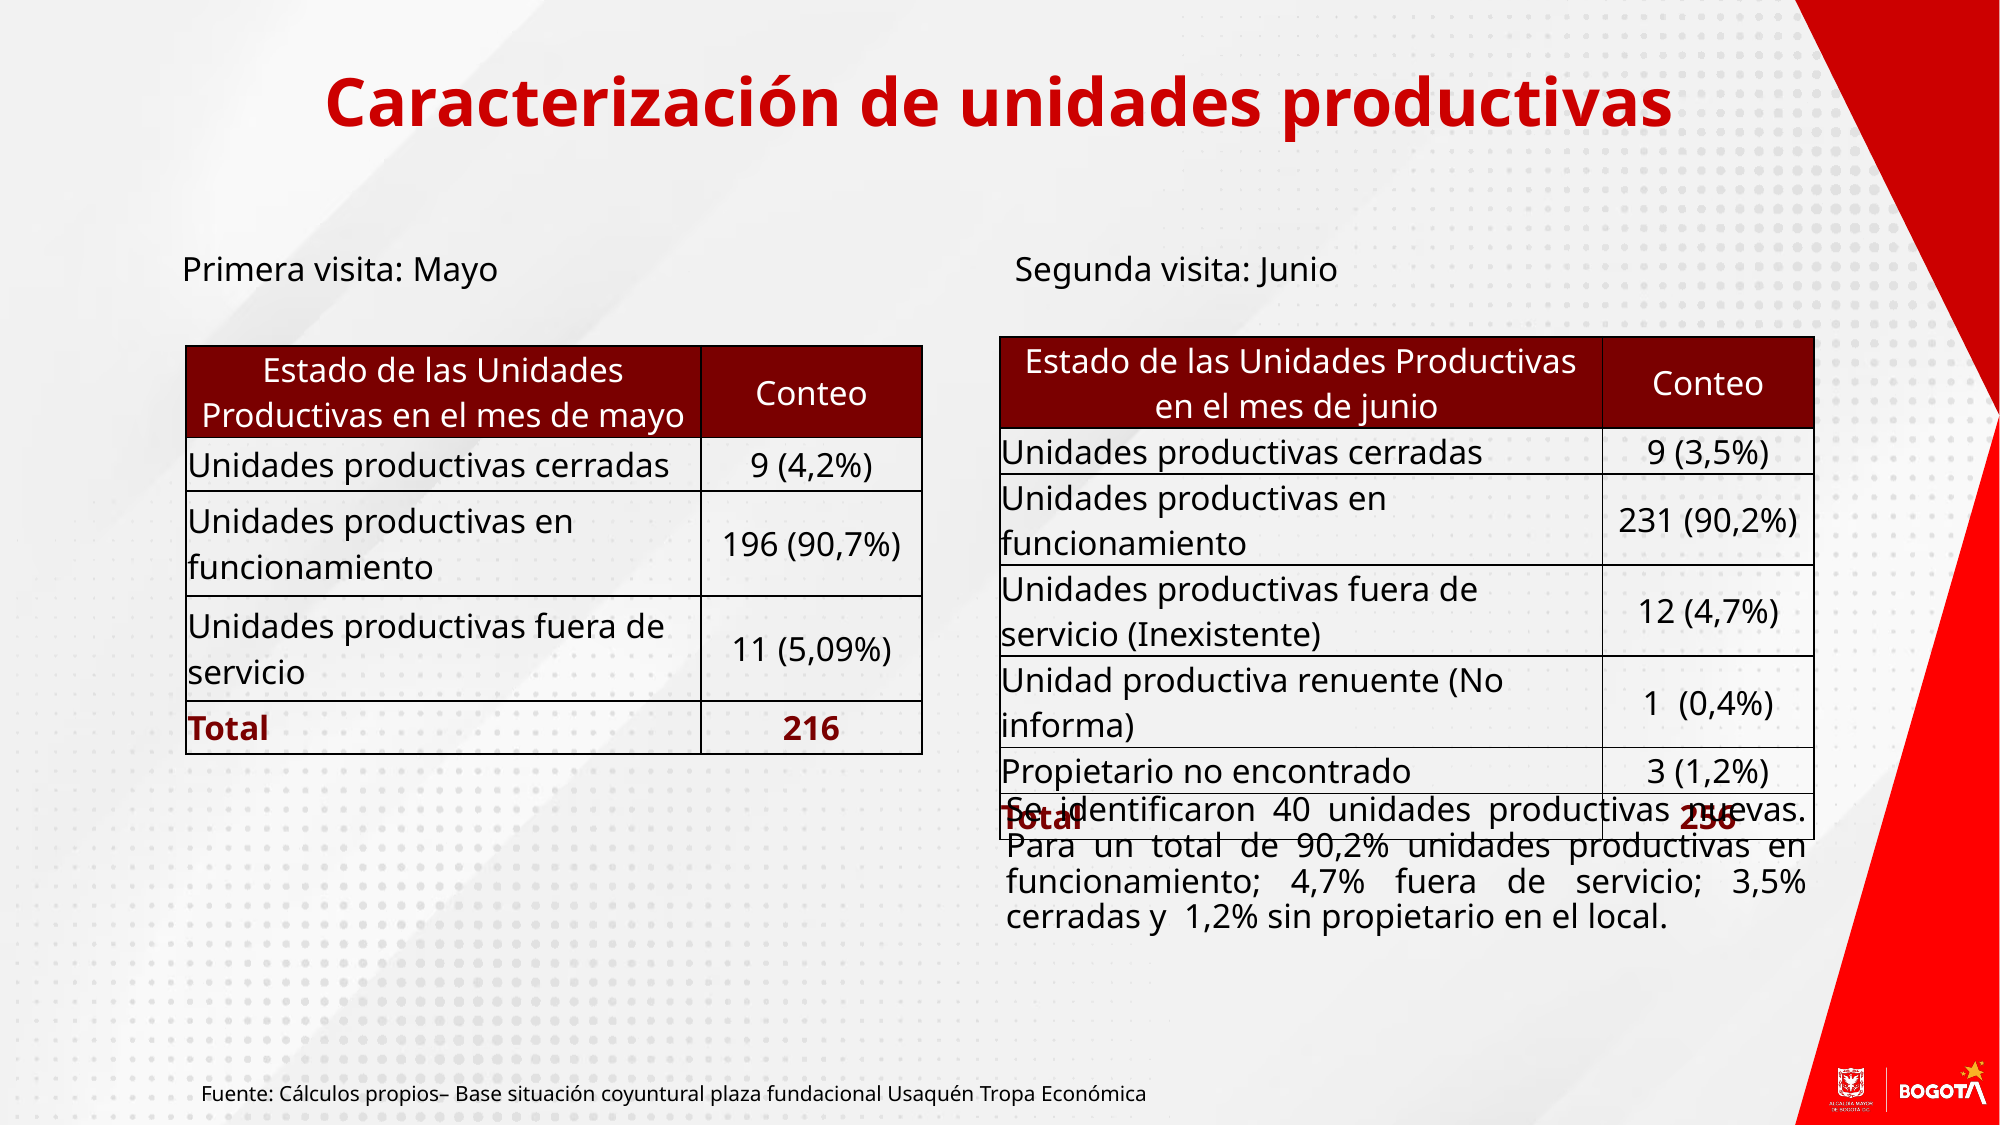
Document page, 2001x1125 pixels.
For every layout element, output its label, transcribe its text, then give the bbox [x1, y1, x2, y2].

table_cell Total [187, 702, 700, 753]
picture [1829, 1060, 1987, 1112]
table_cell 196 (90,7%) [702, 492, 921, 595]
table_cell Unidad productiva renuente (No informa) [1001, 657, 1602, 747]
table_cell 1 (0,4%) [1603, 657, 1813, 747]
table_cell Unidades productivas cerradas [1001, 429, 1602, 473]
table_cell 11 (5,09%) [702, 597, 921, 700]
table_cell 12 (4,7%) [1603, 566, 1813, 655]
table_cell Propietario no encontrado [1001, 748, 1602, 785]
text_box Segunda visita: Junio [999, 240, 1737, 296]
table_header Conteo [1603, 338, 1813, 427]
table_cell 9 (3,5%) [1603, 429, 1813, 473]
text_box Primera visita: Mayo [167, 240, 819, 296]
table_cell Unidades productivas cerradas [187, 438, 700, 490]
table_header Conteo [702, 347, 921, 437]
text_box Caracterización de unidades productivas [137, 51, 1863, 270]
table_cell 216 [702, 702, 921, 753]
table_header Estado de las Unidades Productivas en el mes de mayo [187, 347, 700, 437]
table_header Estado de las Unidades Productivas en el mes de junio [1001, 338, 1602, 427]
table_cell Unidades productivas en funcionamiento [187, 492, 700, 595]
table_cell 231 (90,2%) [1603, 475, 1813, 564]
table_cell 9 (4,2%) [702, 438, 921, 490]
picture [0, 0, 1999, 1125]
text_box Se identificaron 40 unidades productivas nuevas. Para un total de 90,2% unidades productivas en funcionamiento; 4,7% fuera de servicio; 3,5% cerradas y 1,2% sin propietario en el local. [972, 785, 1824, 1033]
text_box Fuente: Cálculos propios– Base situación coyuntural plaza fundacional Usaquén Tropa Económica [186, 1072, 1655, 1113]
table_cell Unidades productivas fuera de servicio [187, 597, 700, 700]
table_cell 3 (1,2%) [1603, 748, 1813, 785]
table_cell Unidades productivas fuera de servicio (Inexistente) [1001, 566, 1602, 655]
table_cell Unidades productivas en funcionamiento [1001, 475, 1602, 564]
